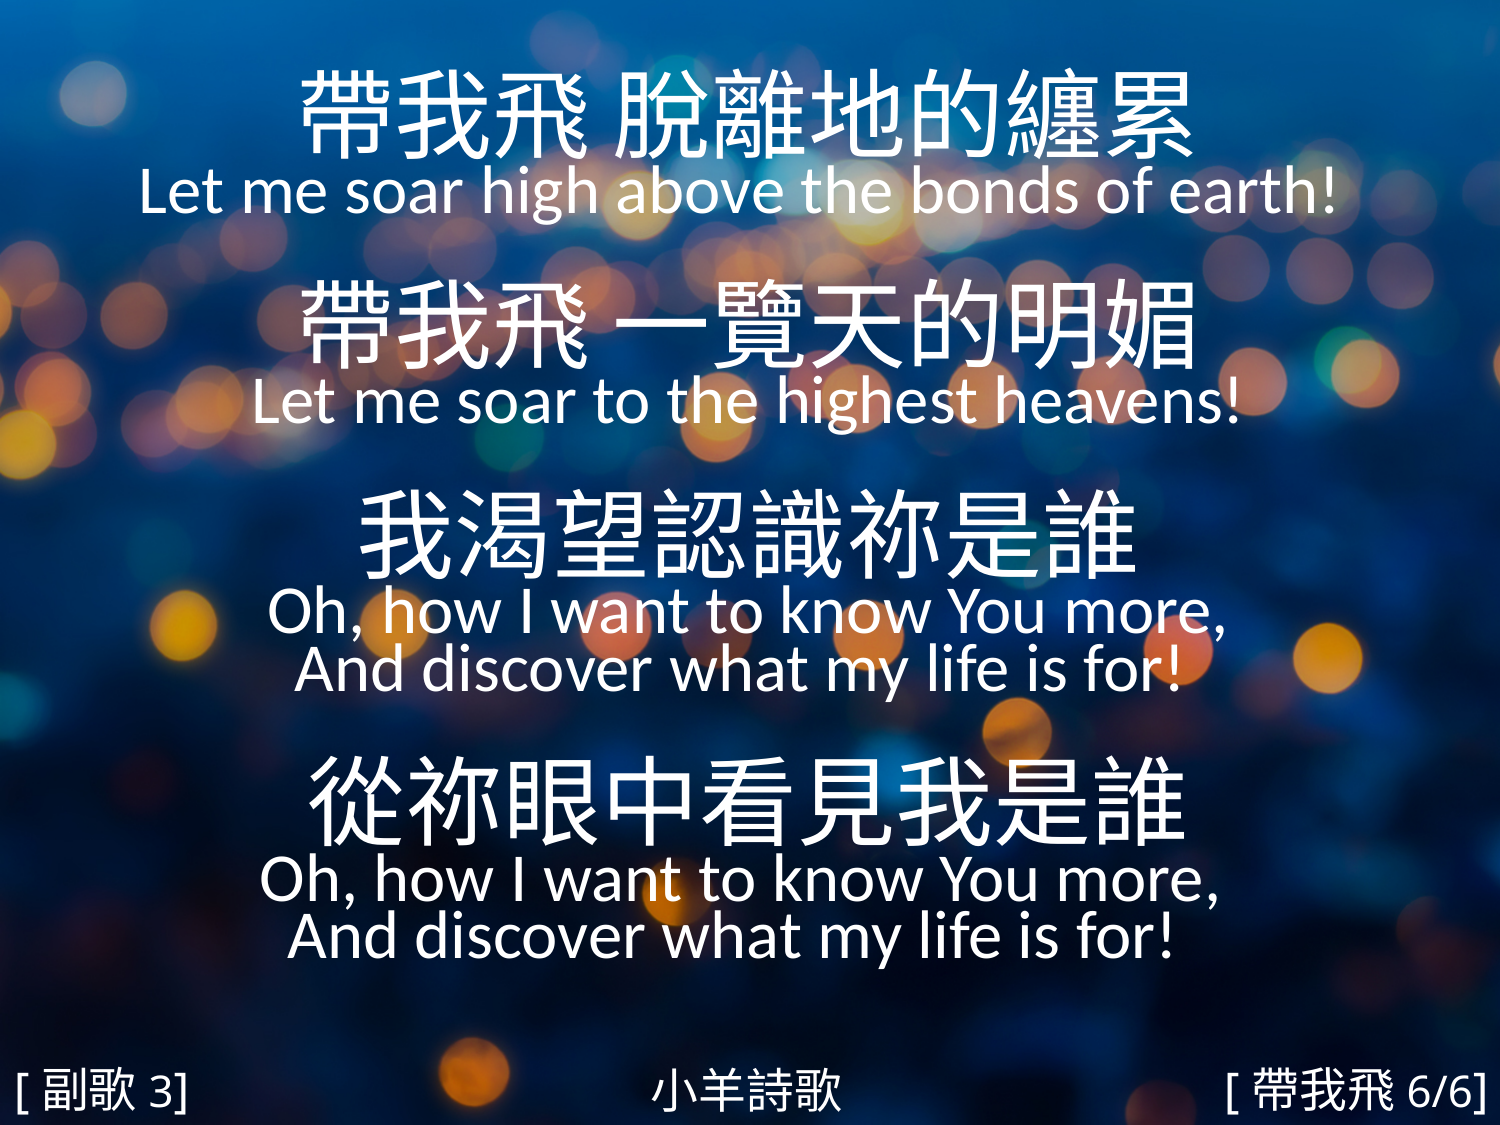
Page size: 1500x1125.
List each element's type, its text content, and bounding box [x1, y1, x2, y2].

subtitle 小羊詩歌 [258, 1053, 933, 1125]
title [0, 670, 1494, 710]
text_box [副歌3] [0, 1052, 258, 1125]
text_box 帶我飛 脫離地的纏累 Let me soar high above the bonds of earth! 帶我飛 一覽天的明媚 Let me soar to the highest heavens! 我渴望認識祢是誰 Oh, how I want to know You more, And discover what my life is for! 從祢眼中看見我是誰 Oh, how I want to know You more, And discover what my life is for! [0, 78, 1499, 670]
picture [682, 71, 690, 78]
picture [0, 0, 1500, 1053]
text_box [帶我飛6/6] [933, 1052, 1500, 1125]
